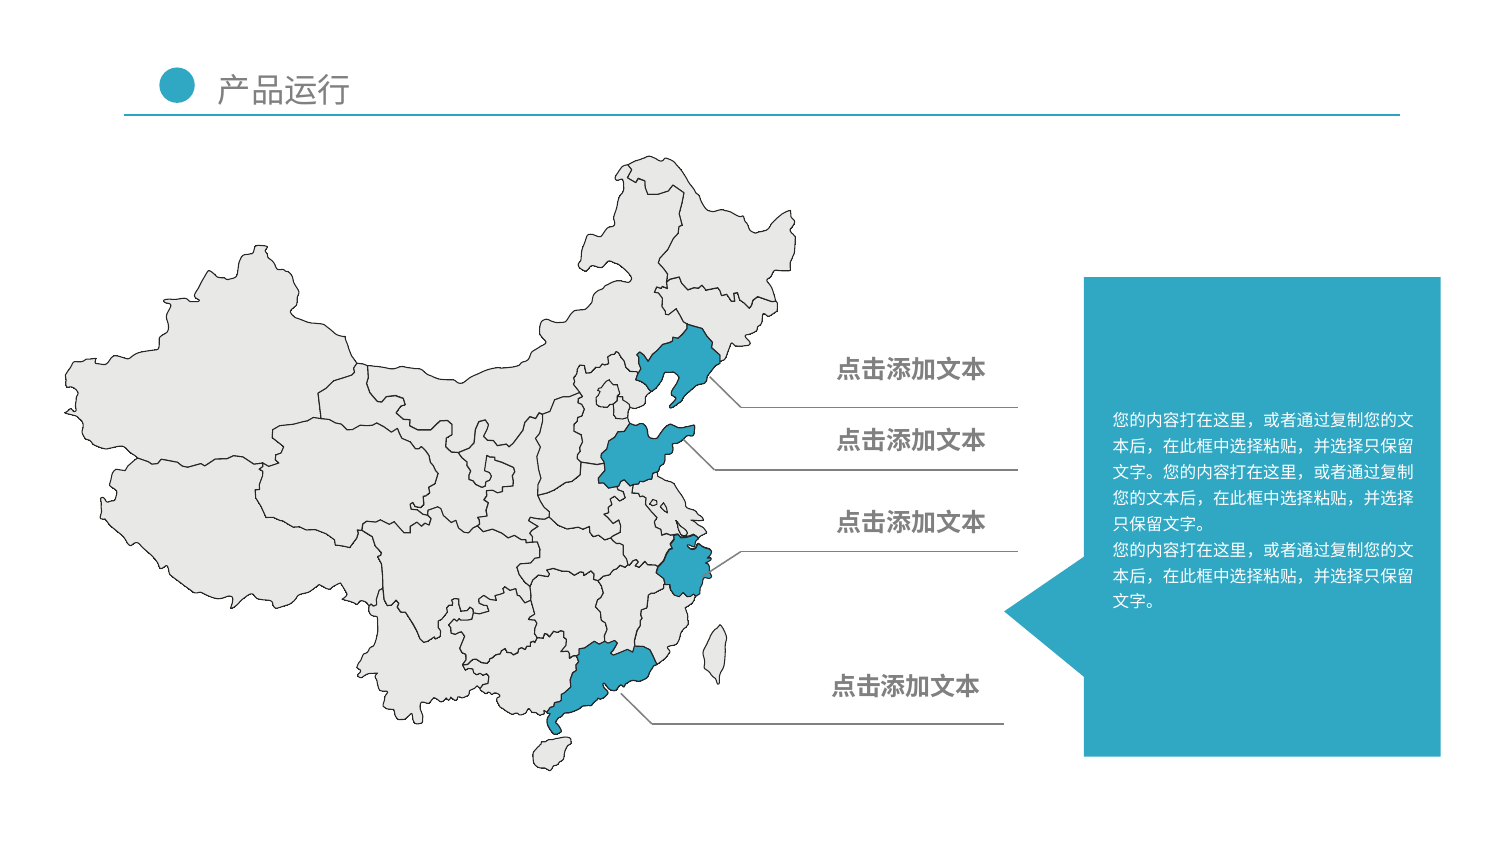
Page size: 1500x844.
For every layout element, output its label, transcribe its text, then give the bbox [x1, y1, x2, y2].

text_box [683, 439, 715, 471]
text_box [1002, 274, 1443, 759]
text_box 您的内容打在这里，或者通过复制您的文本后，在此框中选择粘贴，并选择只保留文字。您的内容打在这里，或者通过复制您的文本后，在此框中选择粘贴，并选择只保留文字。 您的内容打在这里，或者通过复制您的文本后，在此框中选择粘贴，并选择只保留文字。 [1101, 398, 1441, 617]
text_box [620, 693, 653, 725]
text_box 点击添加文本 [825, 419, 998, 461]
text_box 点击添加文本 [819, 664, 993, 706]
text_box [701, 551, 742, 578]
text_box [709, 376, 741, 408]
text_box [64, 155, 796, 771]
text_box 点击添加文本 [825, 500, 998, 543]
text_box 点击添加文本 [825, 348, 998, 390]
